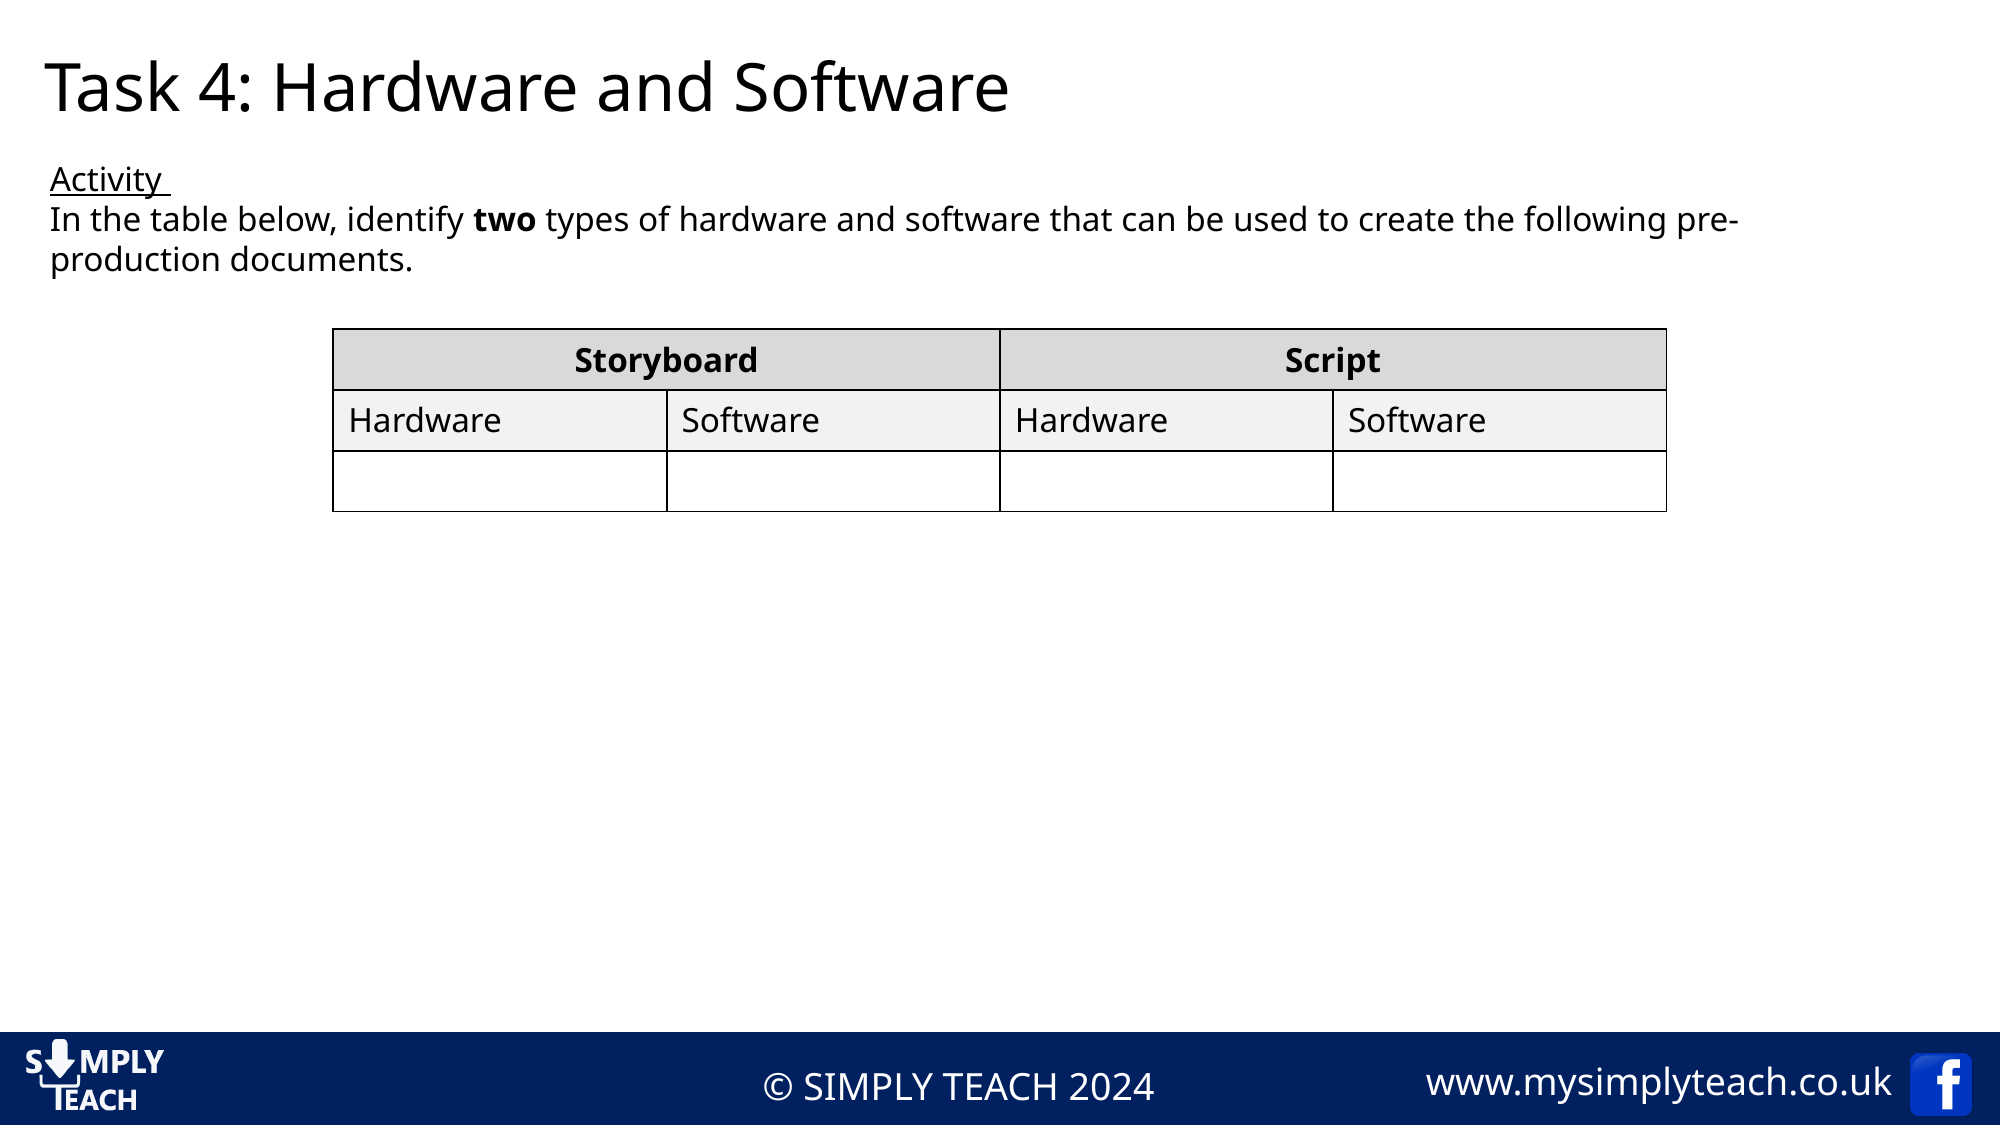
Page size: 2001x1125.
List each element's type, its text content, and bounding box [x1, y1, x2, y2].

table_cell Hardware [334, 391, 666, 450]
picture [15, 1033, 182, 1122]
text_box www.mysimplyteach.co.uk [1411, 1050, 1907, 1111]
table_cell Software [1334, 391, 1666, 450]
table_cell Hardware [1001, 391, 1332, 450]
text_box © SIMPLY TEACH 2024 [621, 1055, 1296, 1115]
text_box Task 4: Hardware and Software [29, 37, 1537, 133]
table_cell [1334, 452, 1666, 511]
table_cell [1001, 452, 1332, 511]
table_cell Software [668, 391, 999, 450]
picture [1907, 1050, 1976, 1119]
text_box [0, 1032, 2000, 1125]
text_box Activity In the table below, identify two types of hardware and software that can be used to create the following pre-production documents. [34, 150, 1924, 286]
table_header Script [1001, 330, 1666, 389]
table_cell [668, 452, 999, 511]
table_cell [334, 452, 666, 511]
table_header Storyboard [334, 330, 999, 389]
